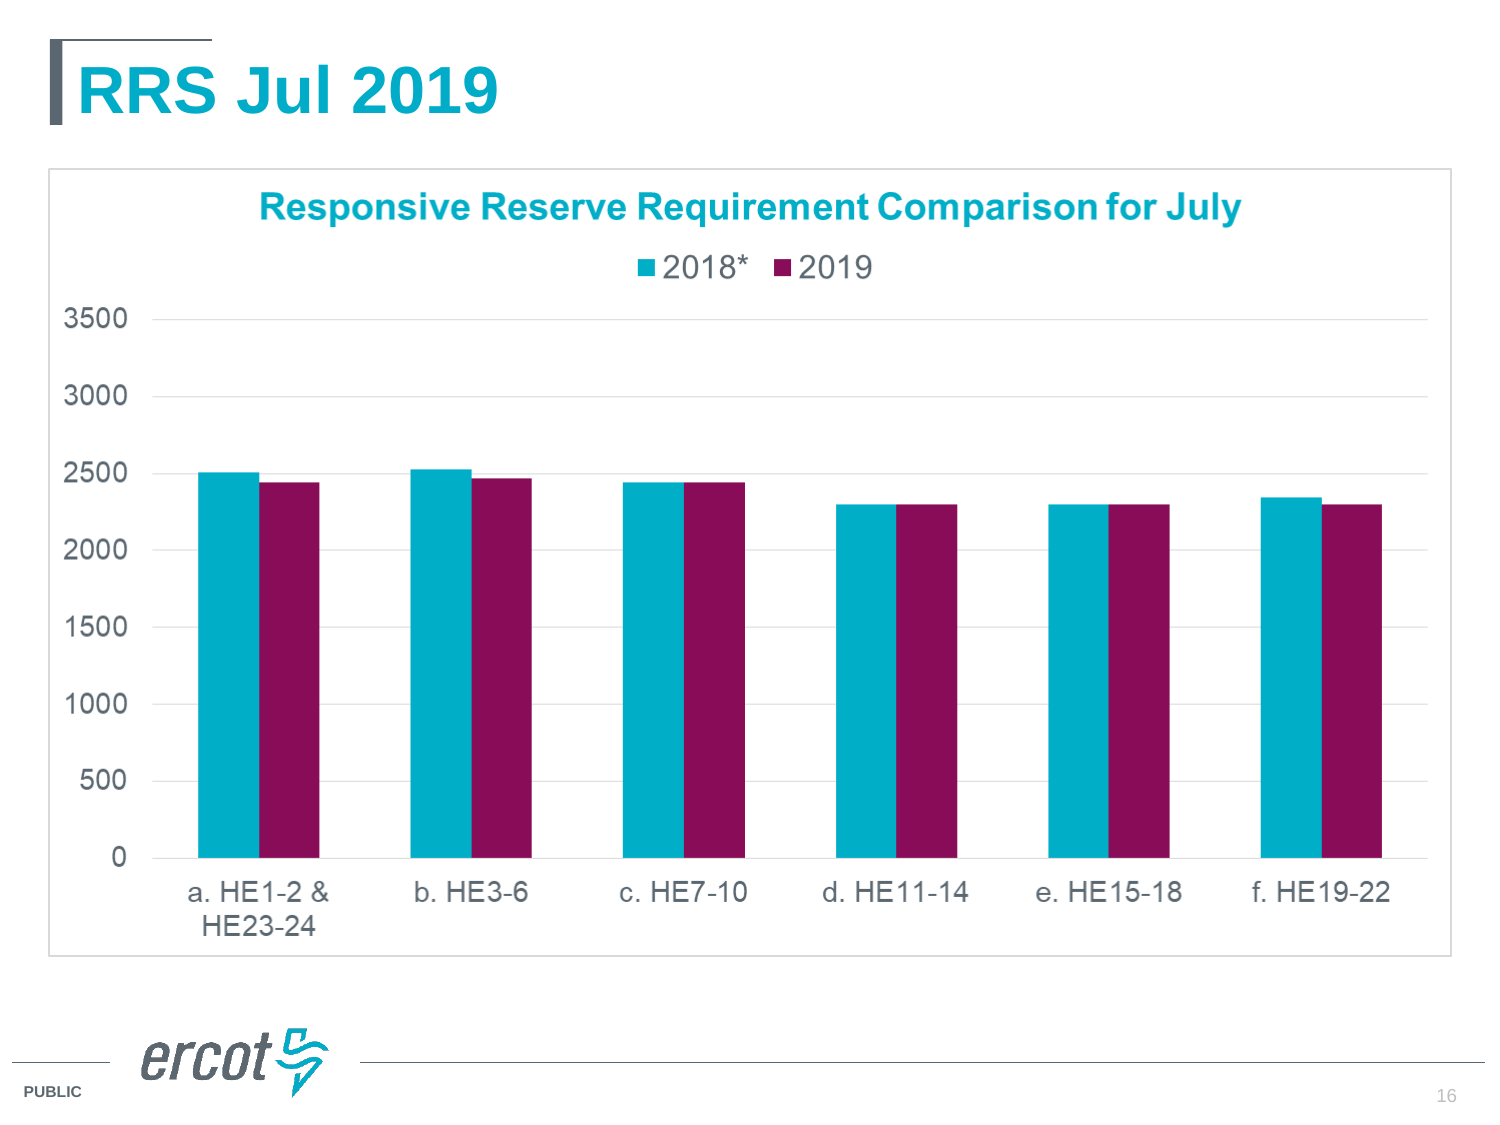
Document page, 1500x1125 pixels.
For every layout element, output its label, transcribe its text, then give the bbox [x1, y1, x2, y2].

picture [137, 1024, 332, 1100]
picture [48, 168, 1452, 957]
title RRS Jul 2019 [62, 39, 1450, 125]
